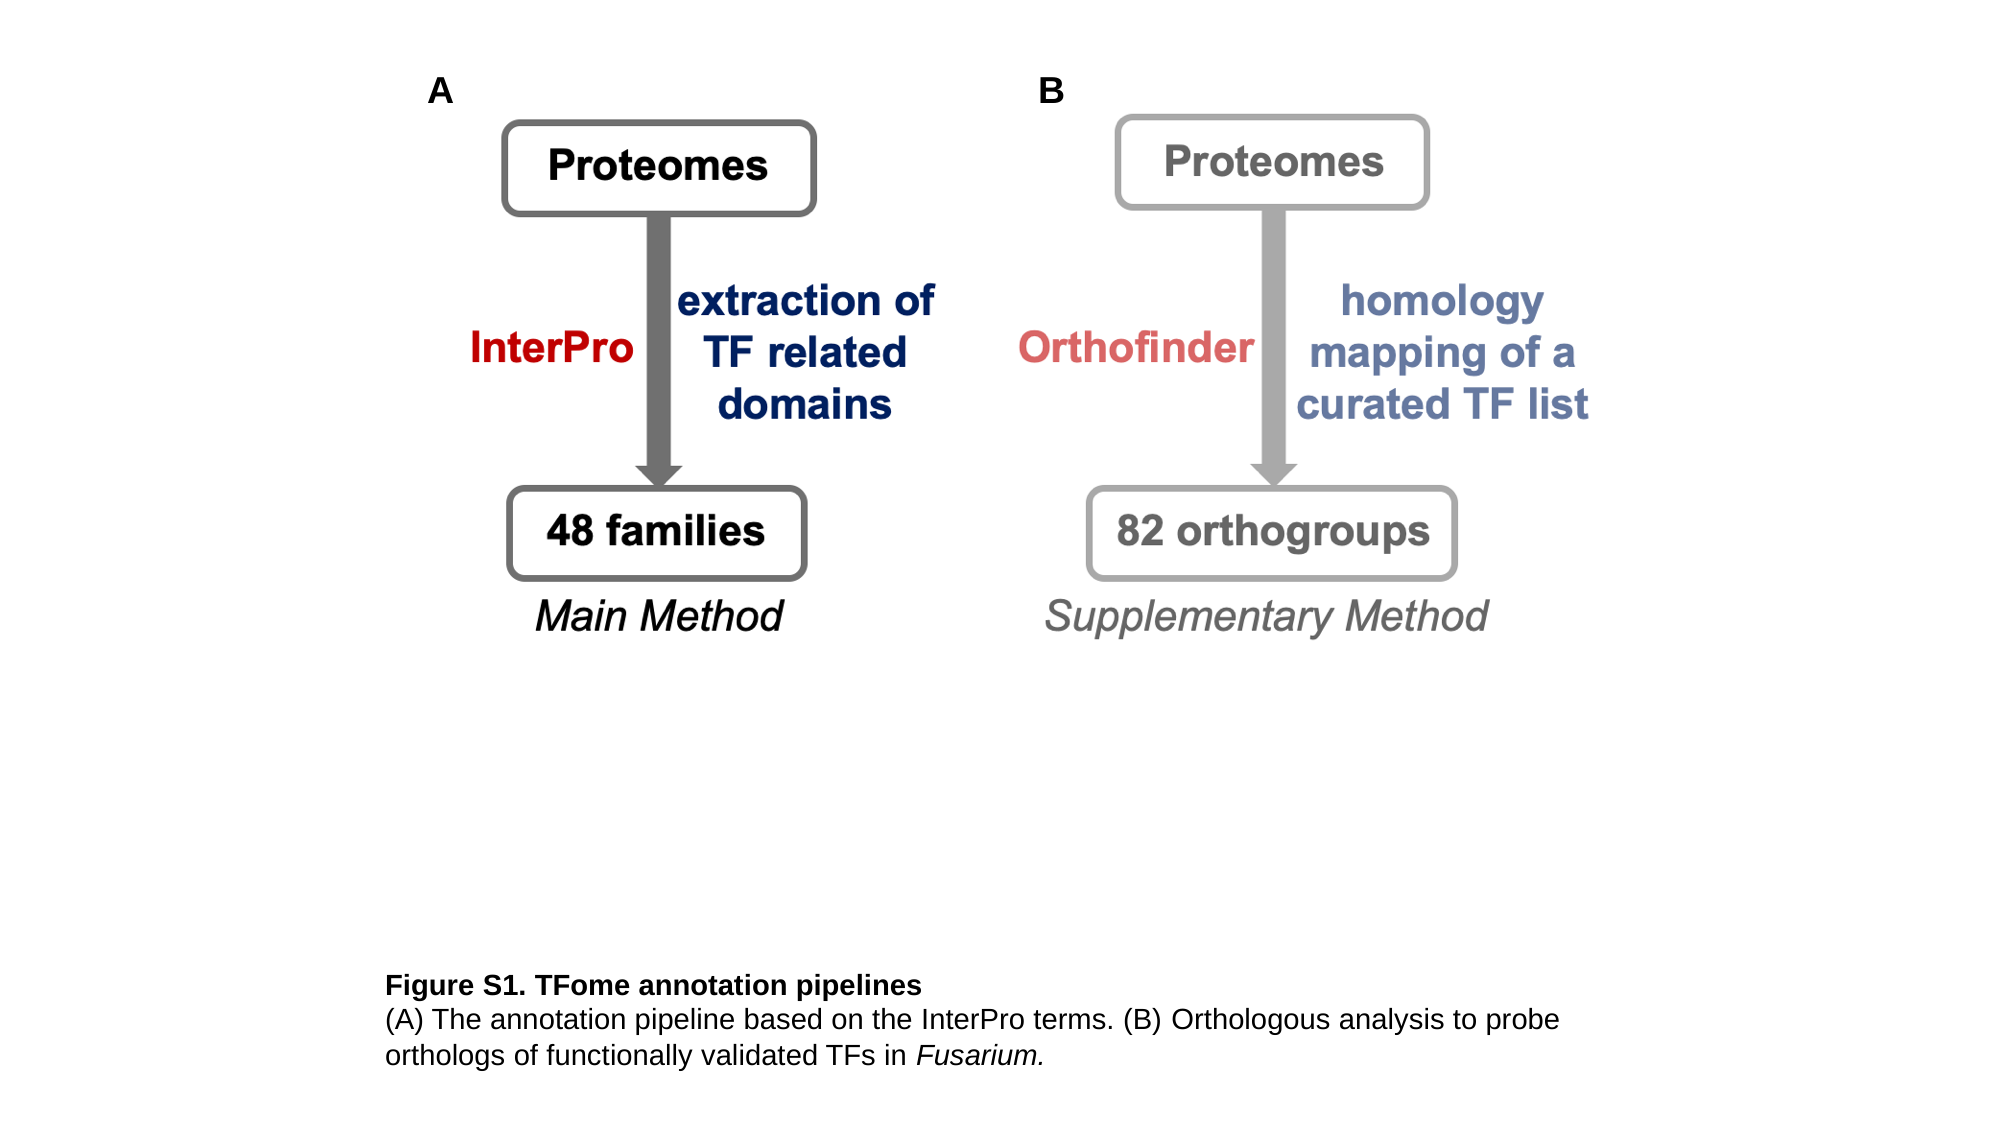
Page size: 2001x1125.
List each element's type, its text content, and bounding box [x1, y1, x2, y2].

text_box B [1023, 58, 1081, 105]
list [464, 105, 1602, 646]
text_box Figure S1. TFome annotation pipelines (A) The annotation pipeline based on the InterPro terms. (B) Orthologous analysis to probe orthologs of functionally validated TFs in Fusarium. [370, 958, 1630, 1079]
text_box A [412, 58, 469, 119]
